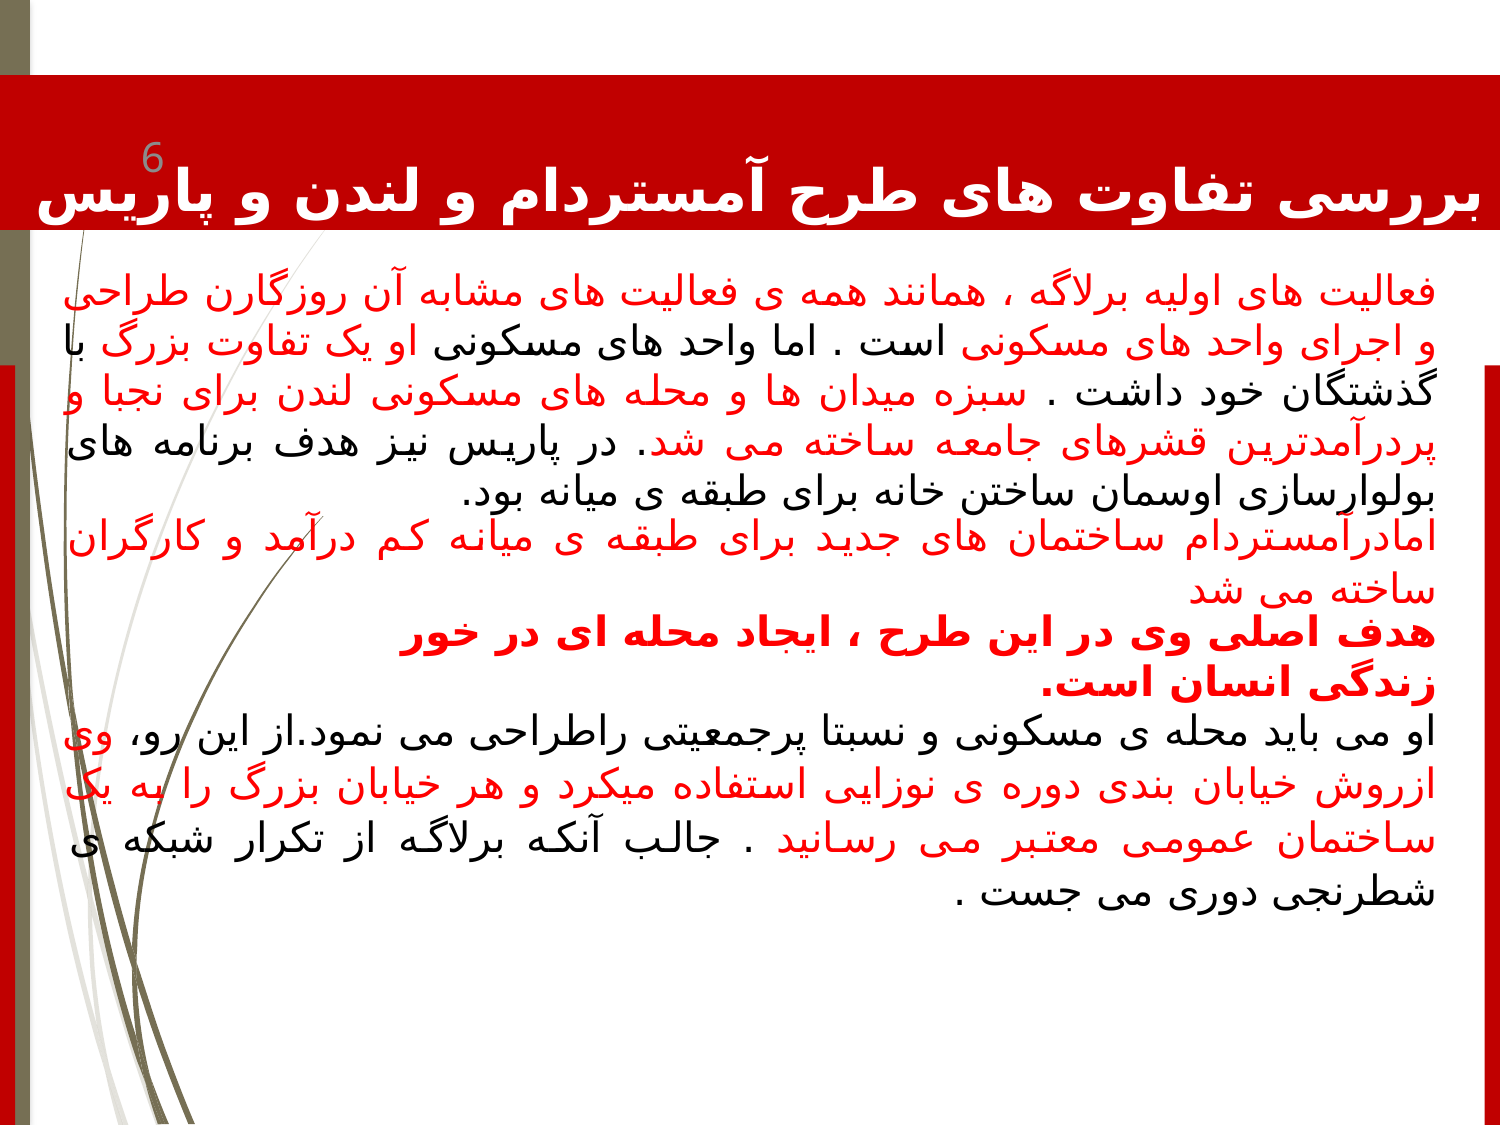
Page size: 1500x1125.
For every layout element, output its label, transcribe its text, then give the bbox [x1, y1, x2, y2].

text_box امادرآمستردام ساختمان های جدید برای طبقه ی میانه کم درآمد و کارگران ساخته می شد [47, 497, 1453, 620]
text_box فعالیت های اولیه برلاگه ، همانند همه ی فعالیت های مشابه آن روزگارن طراحی و اجرای واحد های مسکونی است . اما واحد های مسکونی او یک تفاوت بزرگ با گذشتگان خود داشت . سبزه میدان ها و محله های مسکونی لندن برای نجبا و پردرآمدترین قشرهای جامعه ساخته می شد. در پاریس نیز هدف برنامه های بولوارسازی اوسمان ساختن خانه برای طبقه ی میانه بود. [47, 256, 1453, 497]
slide_number 6 [83, 129, 180, 190]
text_box او می باید محله ی مسکونی و نسبتا پرجمعیتی راطراحی می نمود.از این رو، وی ازروش خیابان بندی دوره ی نوزایی استفاده میکرد و هر خیابان بزرگ را به یک ساختمان عمومی معتبر می رسانید . جالب آنکه برلاگه از تکرار شبکه ی شطرنجی دوری می جست . [47, 692, 1453, 922]
text_box هدف اصلی وی در این طرح ، ایجاد محله ای در خور زندگی انسان است. [368, 596, 1453, 692]
text_box بررسی تفاوت های طرح آمستردام و لندن و پاریس [0, 75, 1500, 230]
text_box [0, 365, 16, 1125]
text_box [1484, 365, 1500, 1125]
